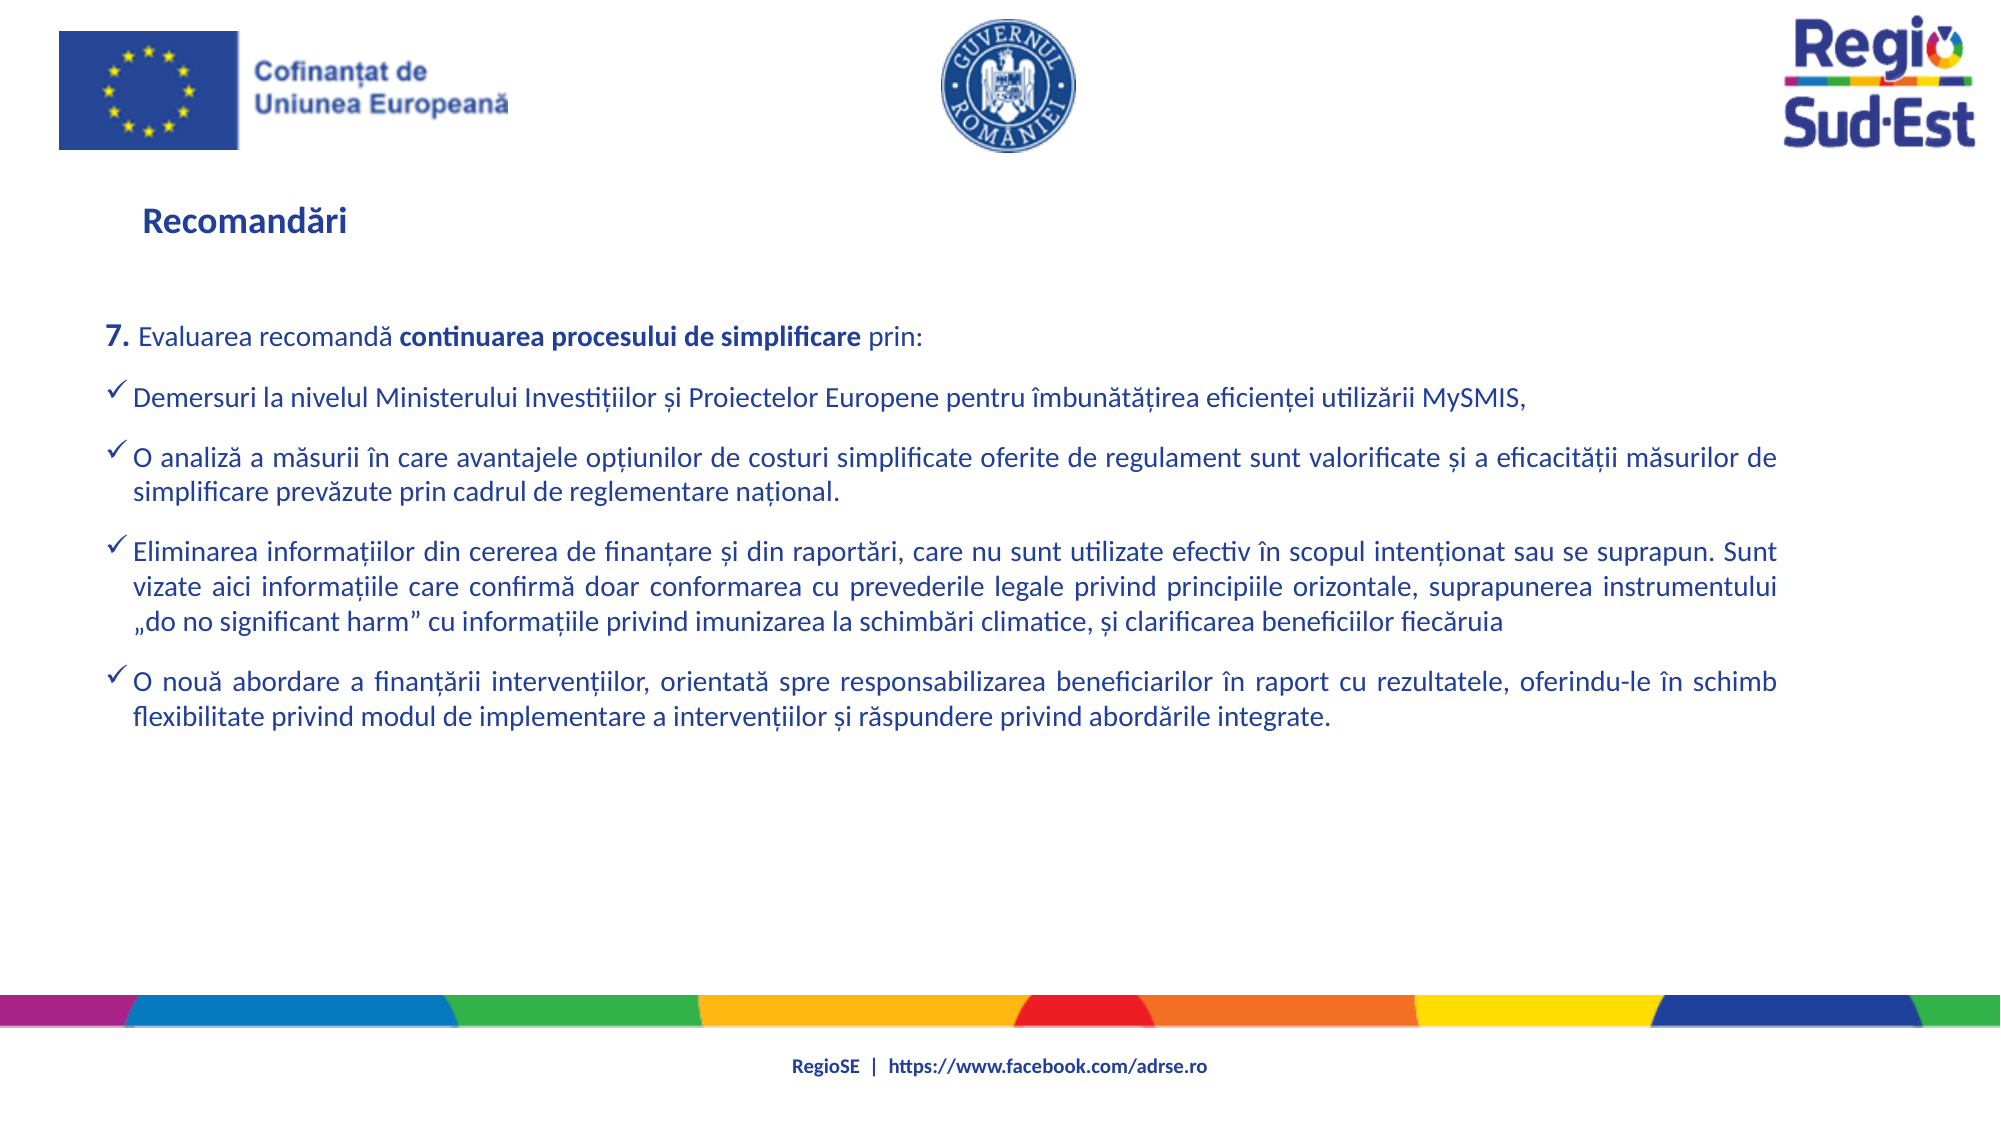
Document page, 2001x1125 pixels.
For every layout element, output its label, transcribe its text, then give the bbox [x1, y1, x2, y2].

picture [941, 19, 1076, 153]
picture [0, 995, 2000, 1029]
text_box RegioSE | https://www.facebook.com/adrse.ro [776, 1029, 1223, 1085]
picture [59, 31, 509, 151]
text_box 7. Evaluarea recomandă continuarea procesului de simplificare prin: Demersuri la nivelul Ministerului Investițiilor și Proiectelor Europene pentru îmbunătățirea eficienței utilizării MySMIS, O analiză a măsurii în care avantajele opțiunilor de costuri simplificate oferite de regulament sunt valorificate și a eficacității măsurilor de simplificare prevăzute prin cadrul de reglementare național. Eliminarea informațiilor din cererea de finanțare și din raportări, care nu sunt utilizate efectiv în scopul intenționat sau se suprapun. Sunt vizate aici informațiile care confirmă doar conformarea cu prevederile legale privind principiile orizontale, suprapunerea instrumentului „do no significant harm” cu informațiile privind imunizarea la schimbări climatice, și clarificarea beneficiilor fiecăruia O nouă abordare a finanțării intervențiilor, orientată spre responsabilizarea beneficiarilor în raport cu rezultatele, oferindu-le în schimb flexibilitate privind modul de implementare a intervențiilor și răspundere privind abordările integrate. [90, 305, 1794, 803]
text_box Recomandări [127, 188, 1227, 249]
picture [1759, 0, 2000, 220]
